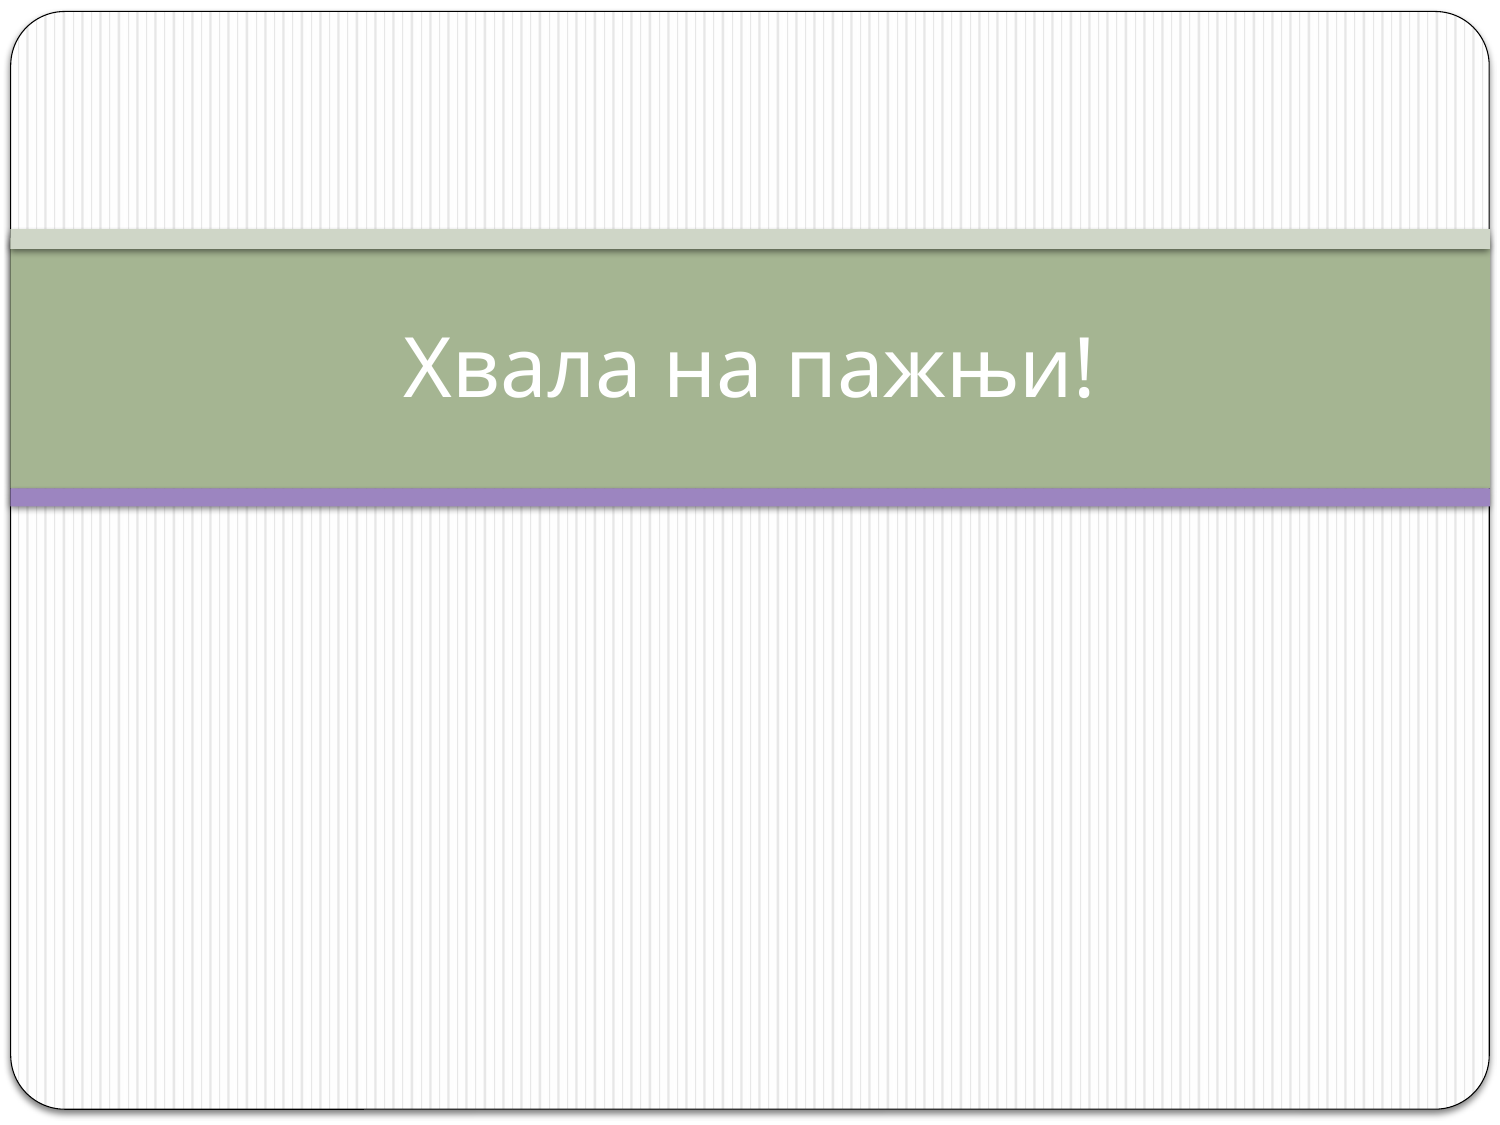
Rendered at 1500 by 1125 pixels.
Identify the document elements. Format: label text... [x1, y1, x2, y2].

title Хвала на пажњи! [75, 247, 1425, 489]
